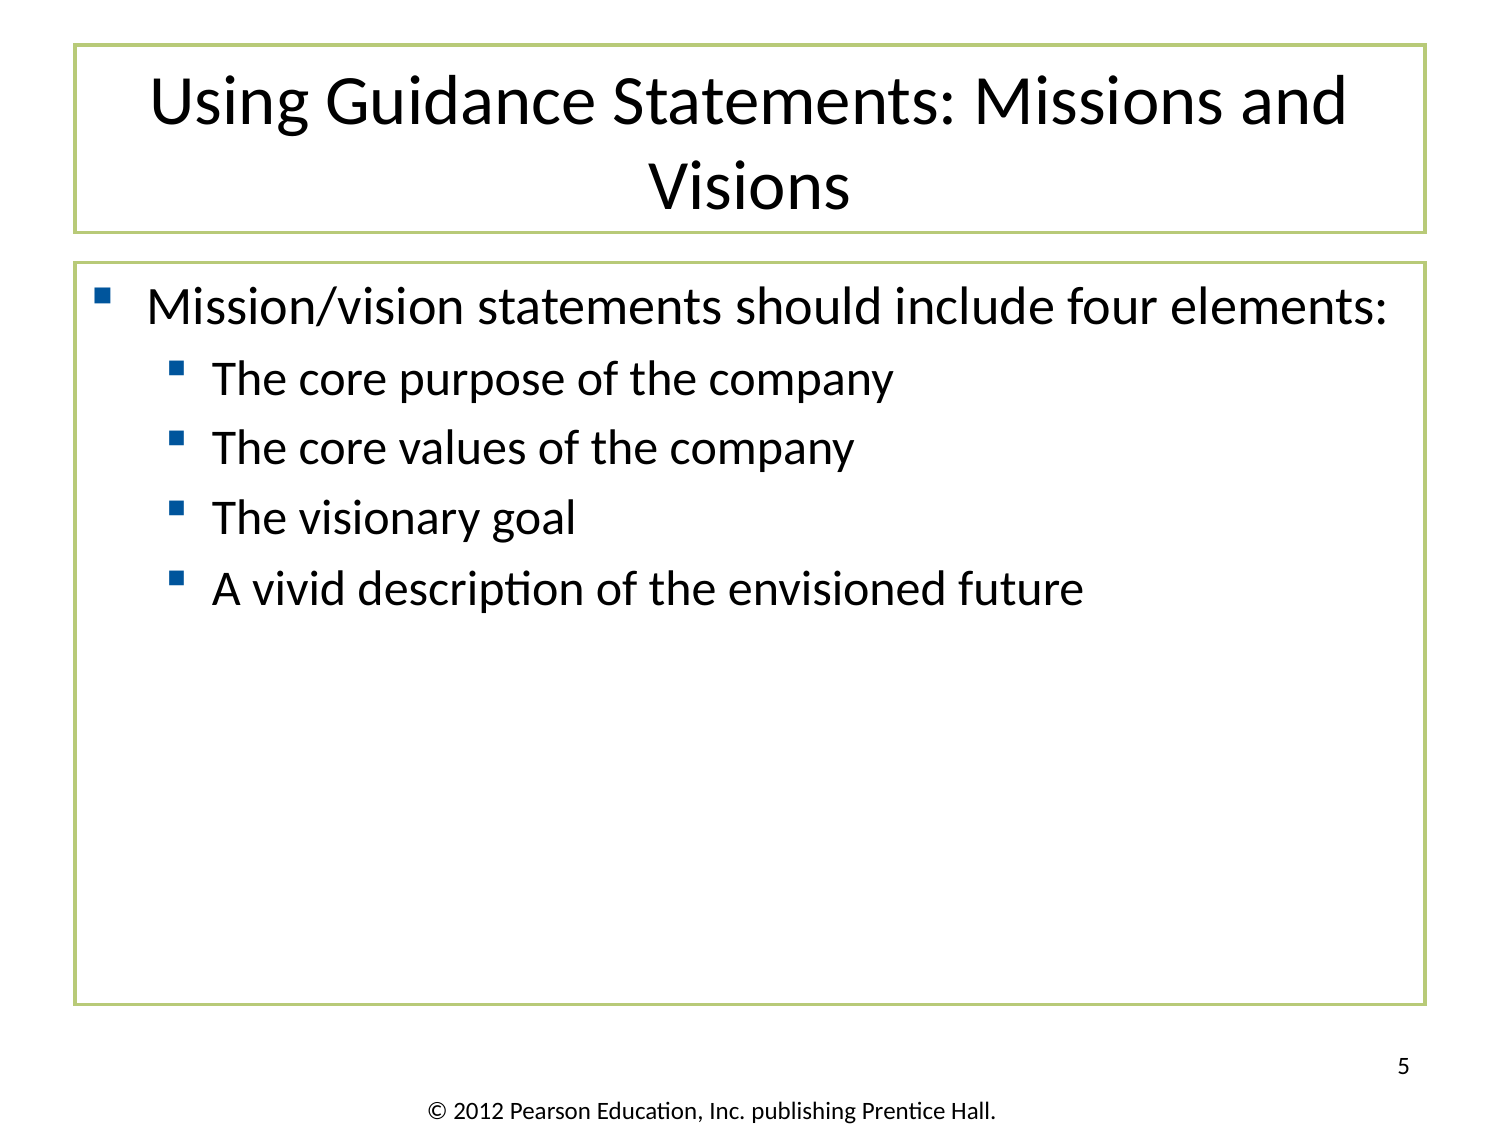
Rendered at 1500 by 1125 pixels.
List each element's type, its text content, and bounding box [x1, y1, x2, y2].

slide_number 5 [1074, 1042, 1425, 1103]
list Mission/vision statements should include four elements: The core purpose of the company The core values of the company The visionary goal A vivid description of the envisioned future [73, 261, 1427, 1006]
title Using Guidance Statements: Missions and Visions [73, 43, 1427, 234]
